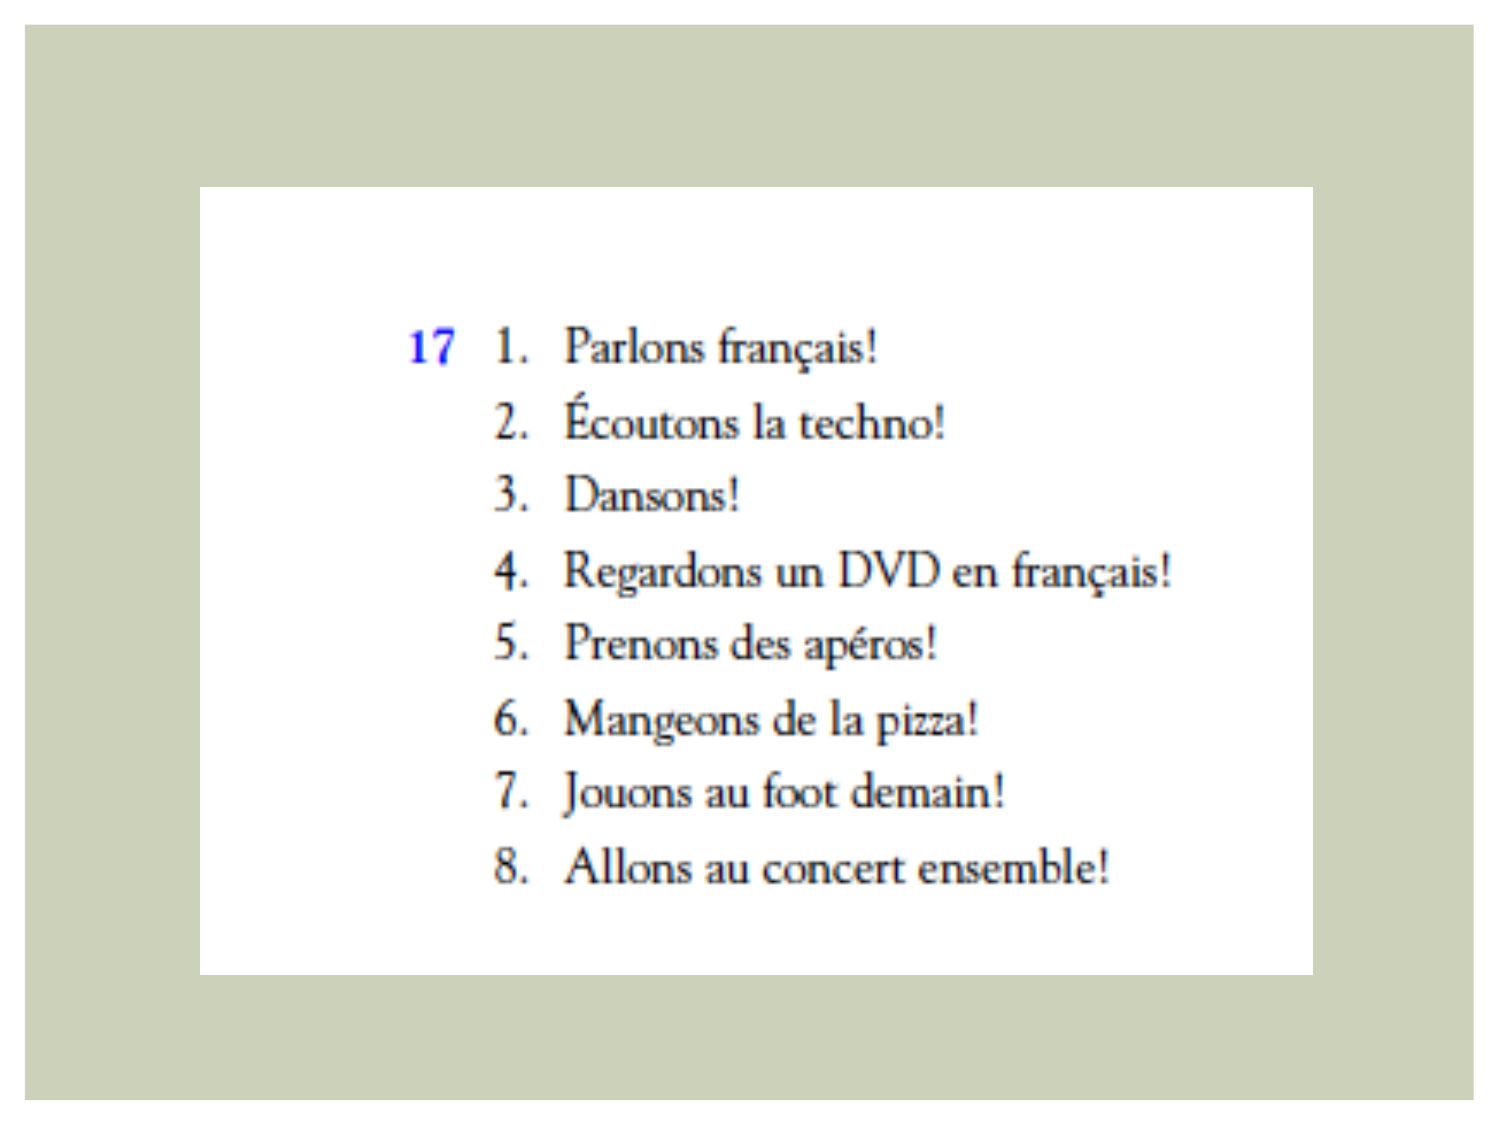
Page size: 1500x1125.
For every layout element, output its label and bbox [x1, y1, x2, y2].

picture [199, 187, 1313, 976]
